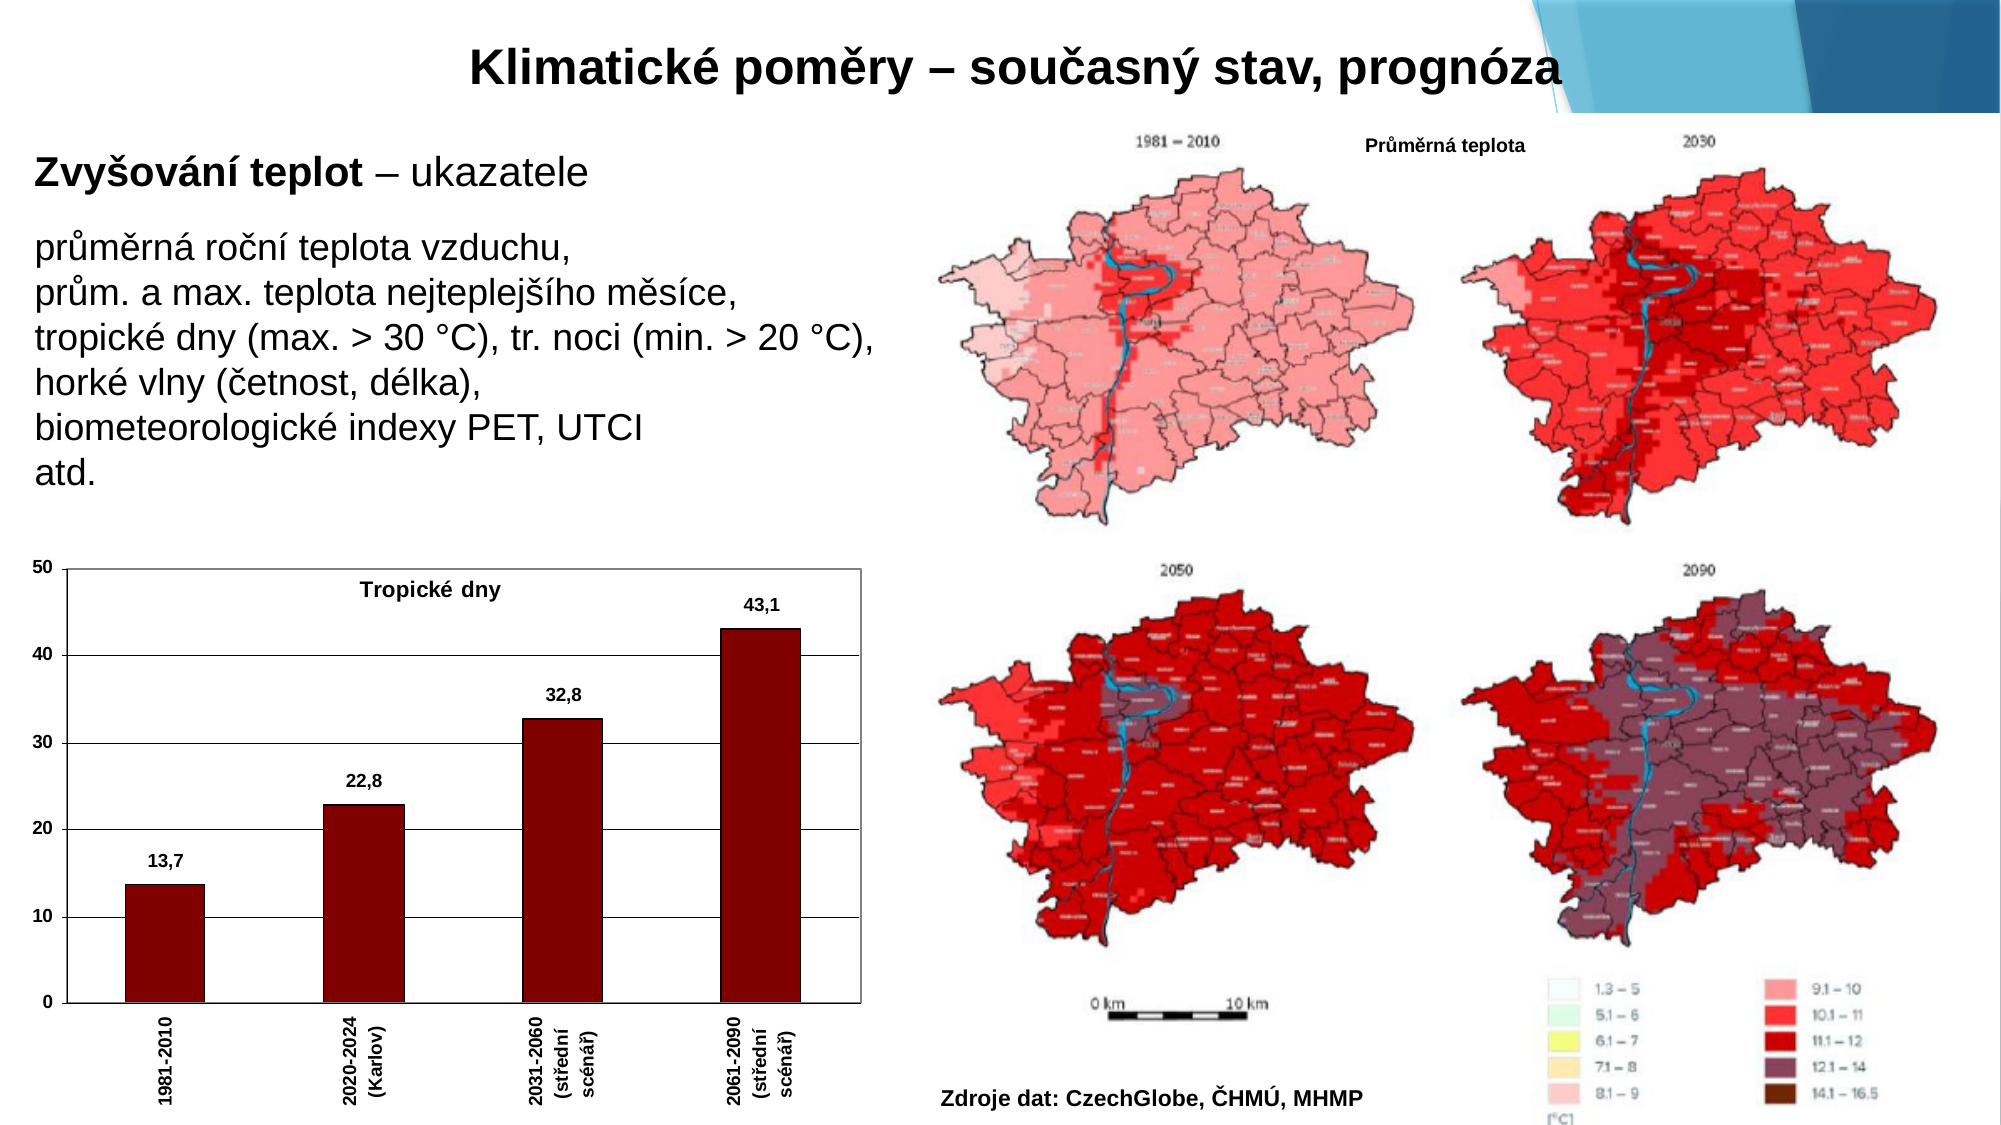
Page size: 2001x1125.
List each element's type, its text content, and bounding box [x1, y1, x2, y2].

list Zvyšování teplot – ukazatele průměrná roční teplota vzduchu, prům. a max. teplota nejteplejšího měsíce, tropické dny (max. > 30 °C), tr. noci (min. > 20 °C), horké vlny (četnost, délka), biometeorologické indexy PET, UTCI atd. [19, 137, 885, 1106]
picture [0, 542, 872, 1125]
picture [890, 113, 2000, 1125]
title Klimatické poměry – současný stav, prognóza [48, 26, 1986, 133]
